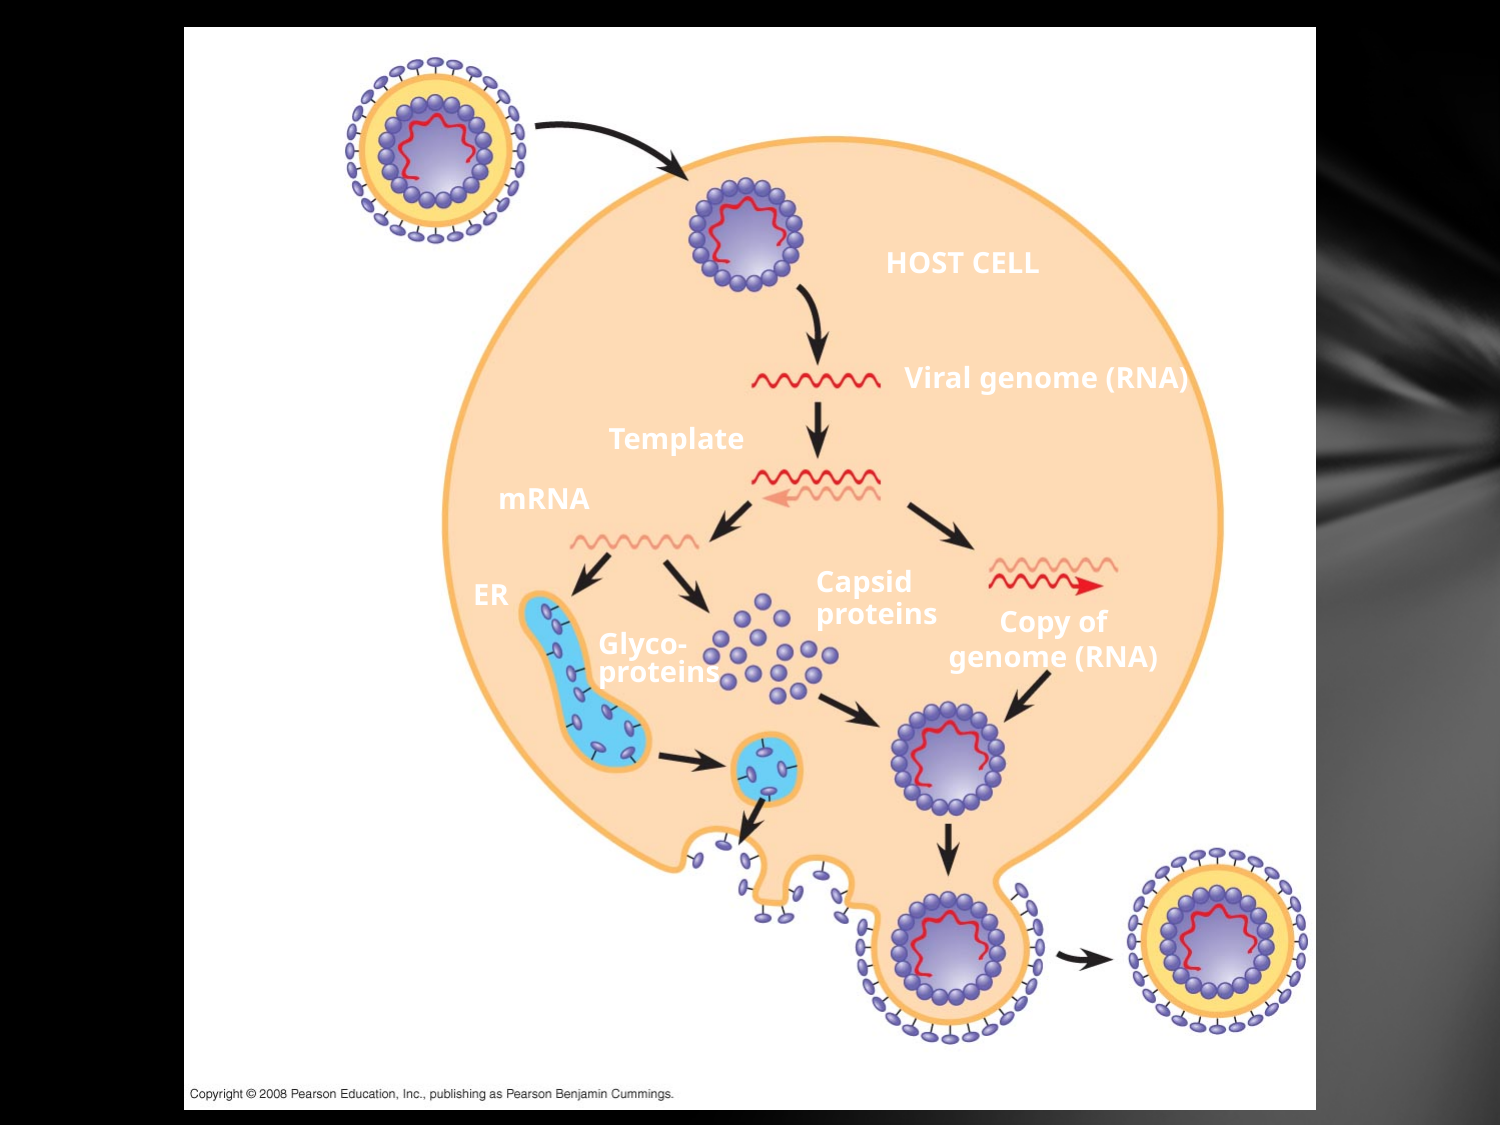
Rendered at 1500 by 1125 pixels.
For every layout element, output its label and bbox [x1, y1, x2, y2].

picture [184, 27, 1316, 1111]
